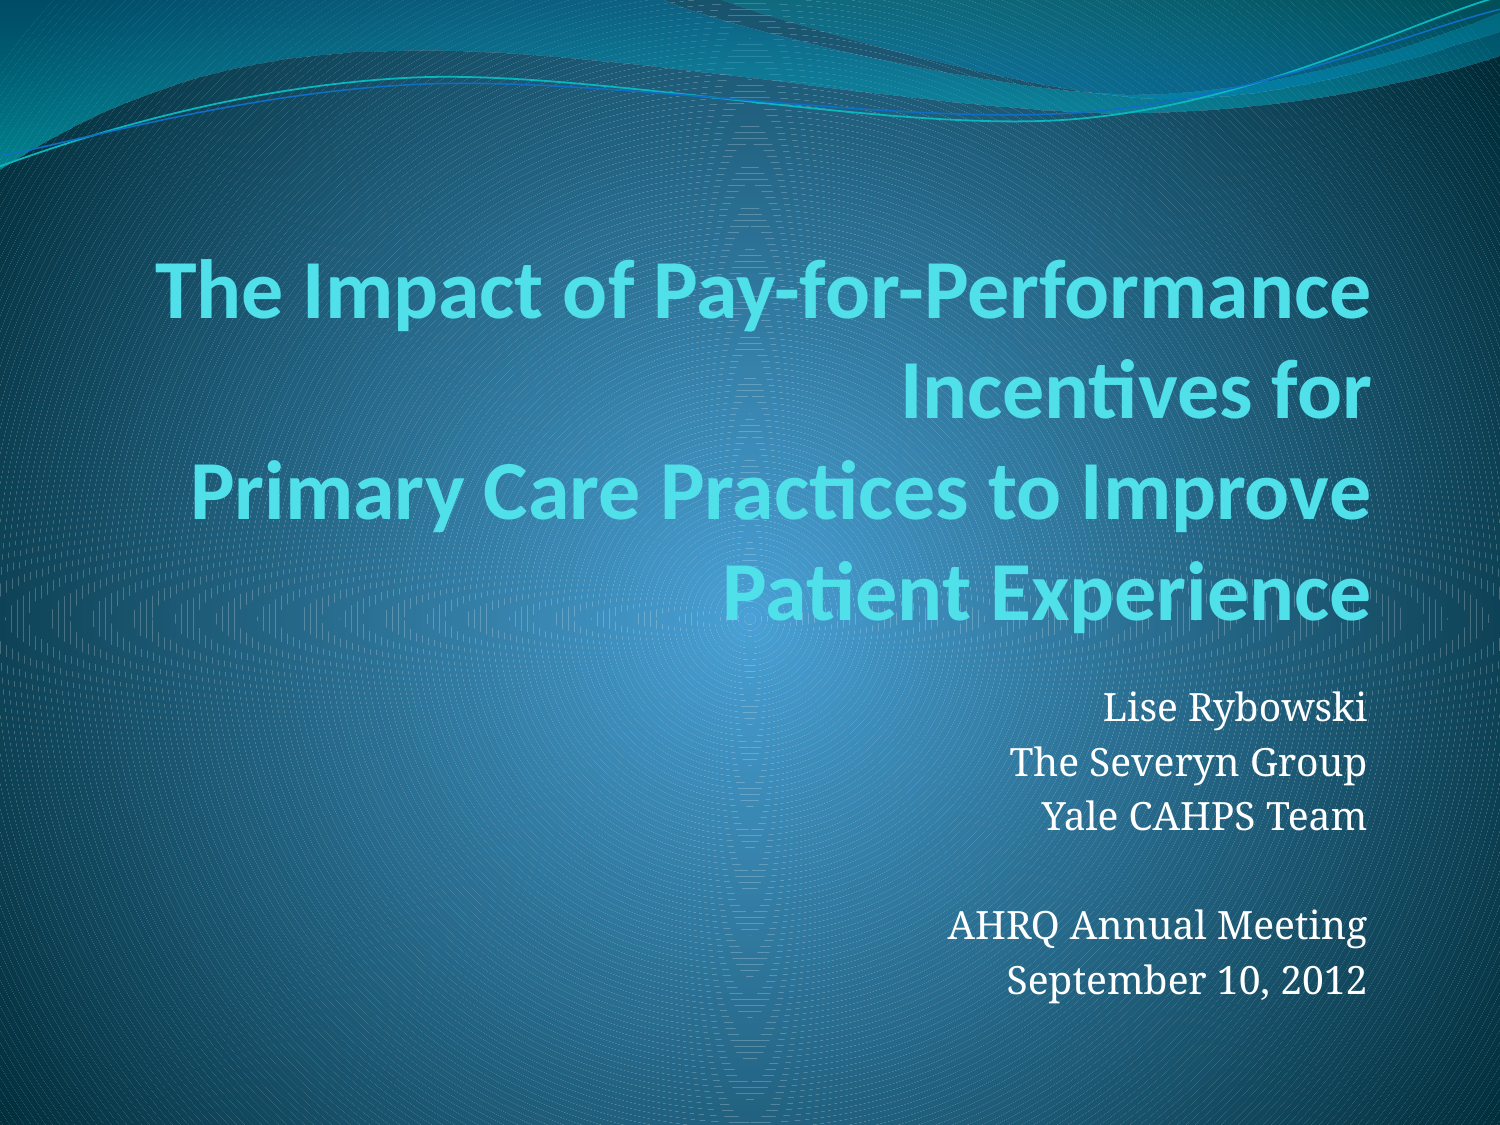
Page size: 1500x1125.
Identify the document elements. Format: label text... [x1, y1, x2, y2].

subtitle Lise Rybowski The Severyn Group Yale CAHPS Team AHRQ Annual Meeting September 10, 2012 [87, 675, 1376, 1013]
title The Impact of Pay-for-Performance Incentives for Primary Care Practices to Improve Patient Experience [87, 224, 1376, 638]
